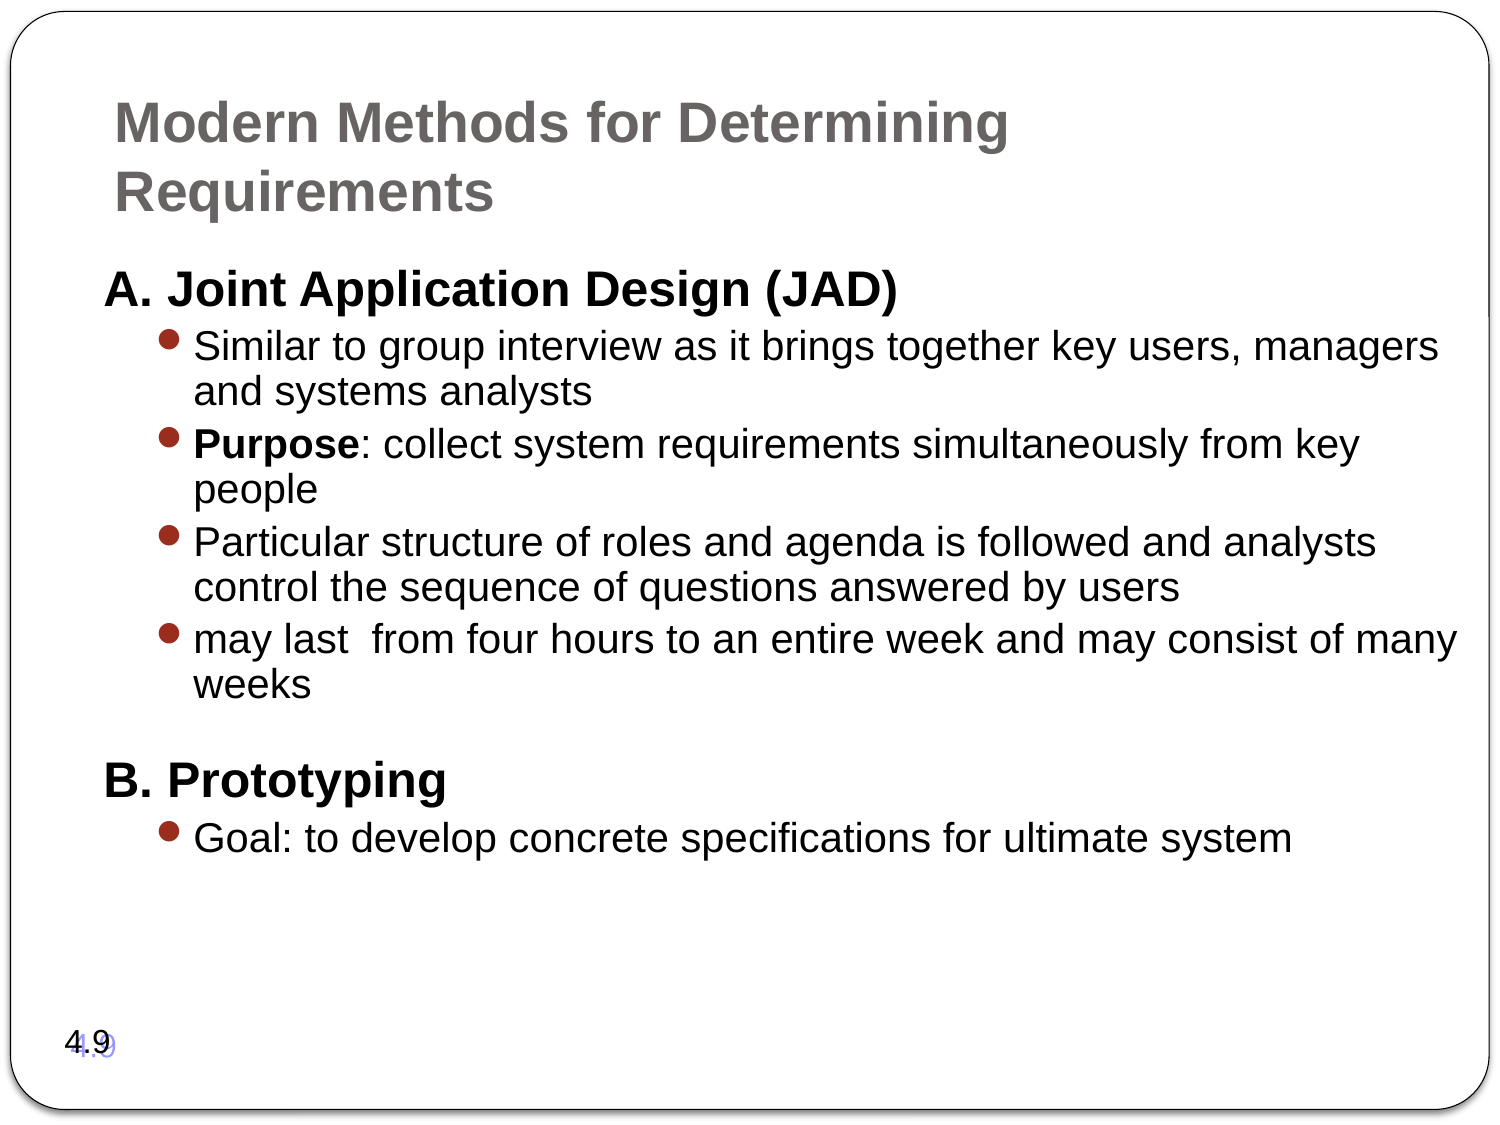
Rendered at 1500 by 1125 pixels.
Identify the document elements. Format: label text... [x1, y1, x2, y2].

list A. Joint Application Design (JAD) Similar to group interview as it brings together key users, managers and systems analysts Purpose: collect system requirements simultaneously from key people Particular structure of roles and agenda is followed and analysts control the sequence of questions answered by users may last from four hours to an entire week and may consist of many weeks B. Prototyping Goal: to develop concrete specifications for ultimate system [88, 255, 1500, 1125]
text_box 4.9 [37, 1012, 138, 1107]
title Modern Methods for Determining Requirements [99, 78, 1375, 238]
